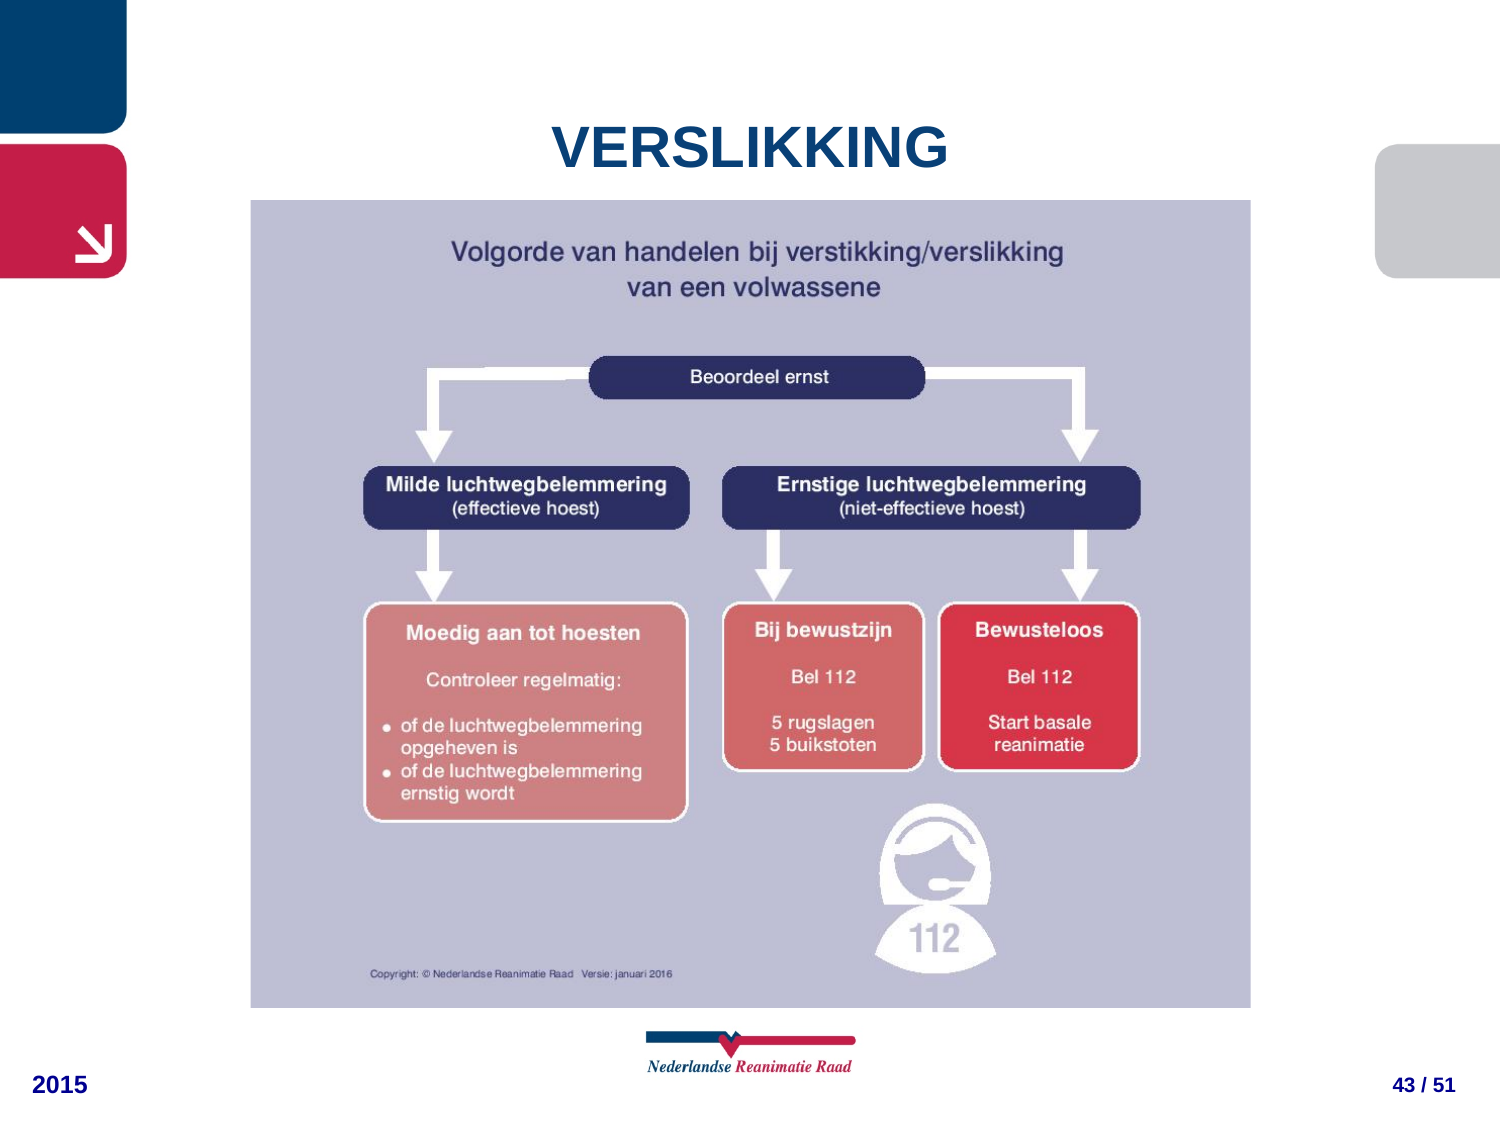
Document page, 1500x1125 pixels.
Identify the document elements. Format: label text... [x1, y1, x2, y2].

text_box VERSLIKKING [33, 101, 1468, 177]
picture [0, 0, 1500, 1125]
